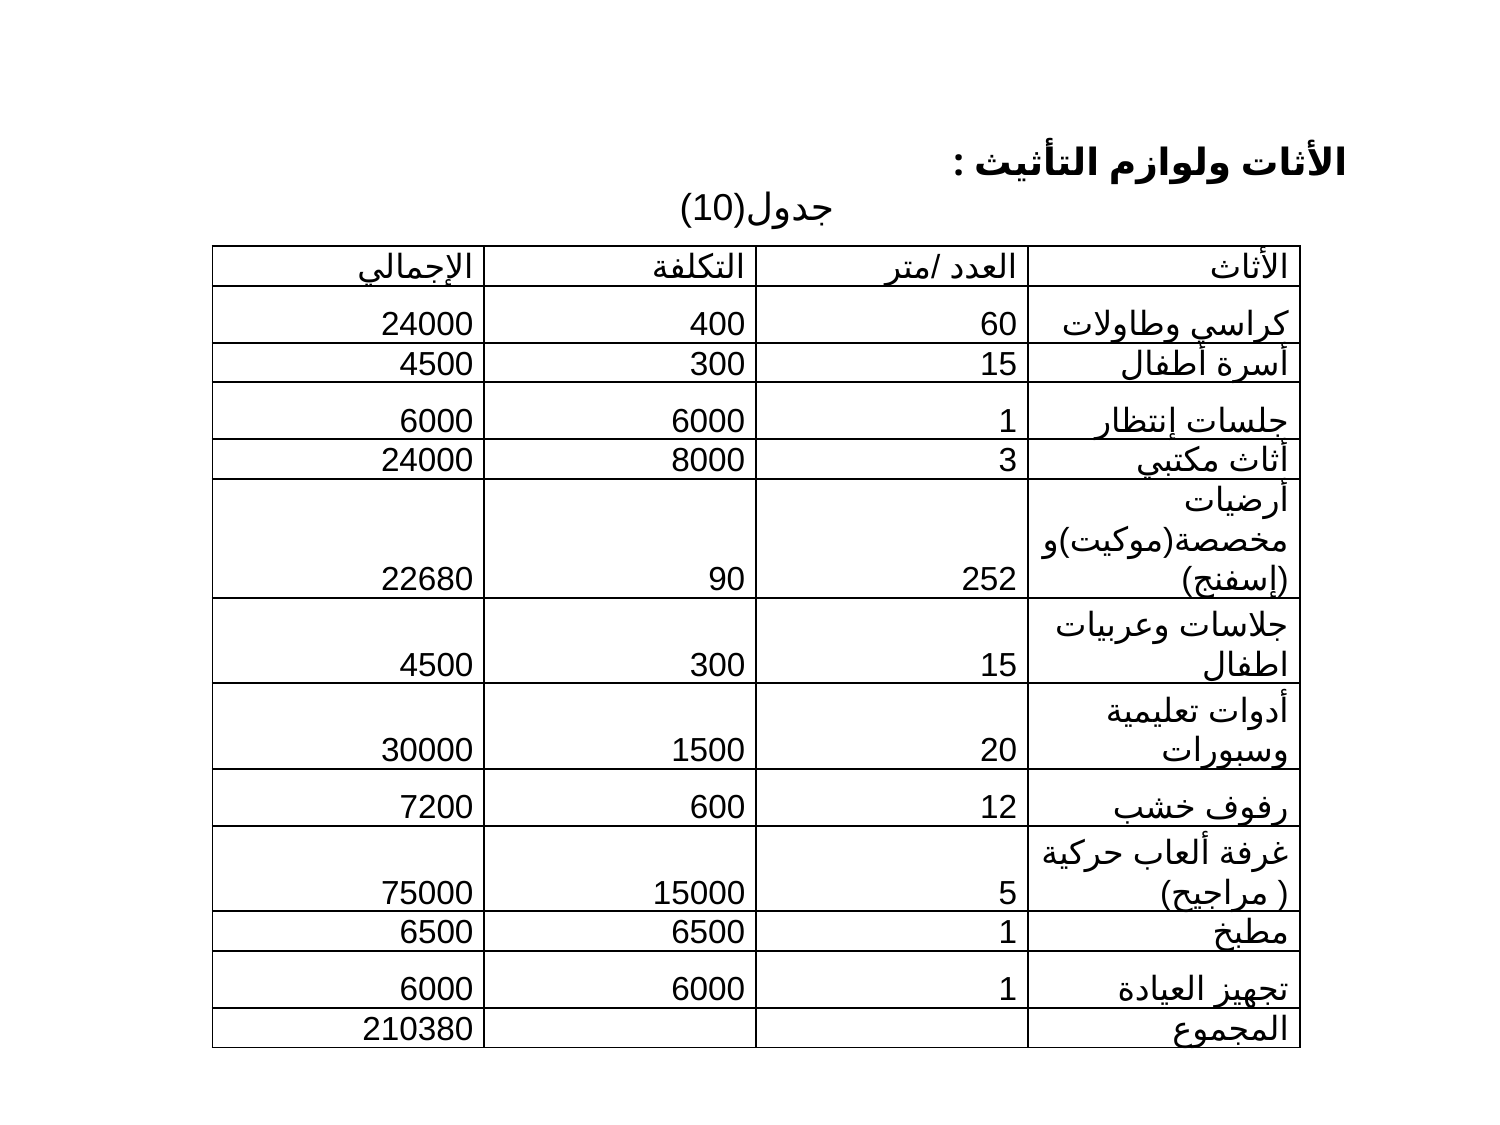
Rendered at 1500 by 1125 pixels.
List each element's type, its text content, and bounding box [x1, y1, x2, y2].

table_cell 15 [757, 344, 1027, 381]
table_cell 90 [485, 480, 755, 597]
table_cell رفوف خشب [1029, 770, 1299, 825]
text_box الأثات ولوازم التأثيث : [612, 62, 1363, 191]
table_cell 252 [757, 480, 1027, 597]
table_cell [485, 1009, 755, 1047]
table_cell أثاث مكتبي [1029, 440, 1299, 478]
table_cell 600 [485, 770, 755, 825]
table_cell 7200 [213, 770, 483, 825]
table_cell 12 [757, 770, 1027, 825]
table_cell 300 [485, 599, 755, 682]
table_cell 400 [485, 287, 755, 342]
table_cell 22680 [213, 480, 483, 597]
table_cell 1 [757, 952, 1027, 1007]
table_cell 6000 [213, 383, 483, 438]
table_cell جلاسات وعربيات اطفال [1029, 599, 1299, 682]
table_cell [757, 1009, 1027, 1047]
table_cell 4500 [213, 344, 483, 381]
table_cell 60 [757, 287, 1027, 342]
table_cell 1 [757, 912, 1027, 950]
table_cell 3 [757, 440, 1027, 478]
table_cell أدوات تعليمية وسبورات [1029, 684, 1299, 768]
table_cell 6500 [213, 912, 483, 950]
table_header الإجمالي [213, 247, 483, 285]
table_cell 1 [757, 383, 1027, 438]
table_cell 6000 [213, 952, 483, 1007]
table_cell مطبخ [1029, 912, 1299, 950]
table_cell تجهيز العيادة [1029, 952, 1299, 1007]
table_cell 6000 [485, 952, 755, 1007]
table_cell 6000 [485, 383, 755, 438]
table_cell 15000 [485, 827, 755, 910]
table_cell 4500 [213, 599, 483, 682]
table_cell 30000 [213, 684, 483, 768]
table_header العدد /متر [757, 247, 1027, 285]
table_cell 24000 [213, 287, 483, 342]
table_cell كراسي وطاولات [1029, 287, 1299, 342]
table_cell أرضيات مخصصة(موكيت)و(إسفنج) [1029, 480, 1299, 597]
table_cell 5 [757, 827, 1027, 910]
table_cell جلسات إنتظار [1029, 383, 1299, 438]
table_cell غرفة ألعاب حركية ( مراجيح) [1029, 827, 1299, 910]
table_cell 6500 [485, 912, 755, 950]
table_cell 8000 [485, 440, 755, 478]
table_cell 300 [485, 344, 755, 381]
table_cell المجموع [1029, 1009, 1299, 1047]
table_header الأثاث [1029, 247, 1299, 285]
table_cell 1500 [485, 684, 755, 768]
text_box جدول(10) [664, 175, 850, 236]
table_cell 15 [757, 599, 1027, 682]
table_header التكلفة [485, 247, 755, 285]
table_cell أسرة أطفال [1029, 344, 1299, 381]
table_cell 24000 [213, 440, 483, 478]
table_cell 20 [757, 684, 1027, 768]
table_cell 75000 [213, 827, 483, 910]
table_cell 210380 [213, 1009, 483, 1047]
